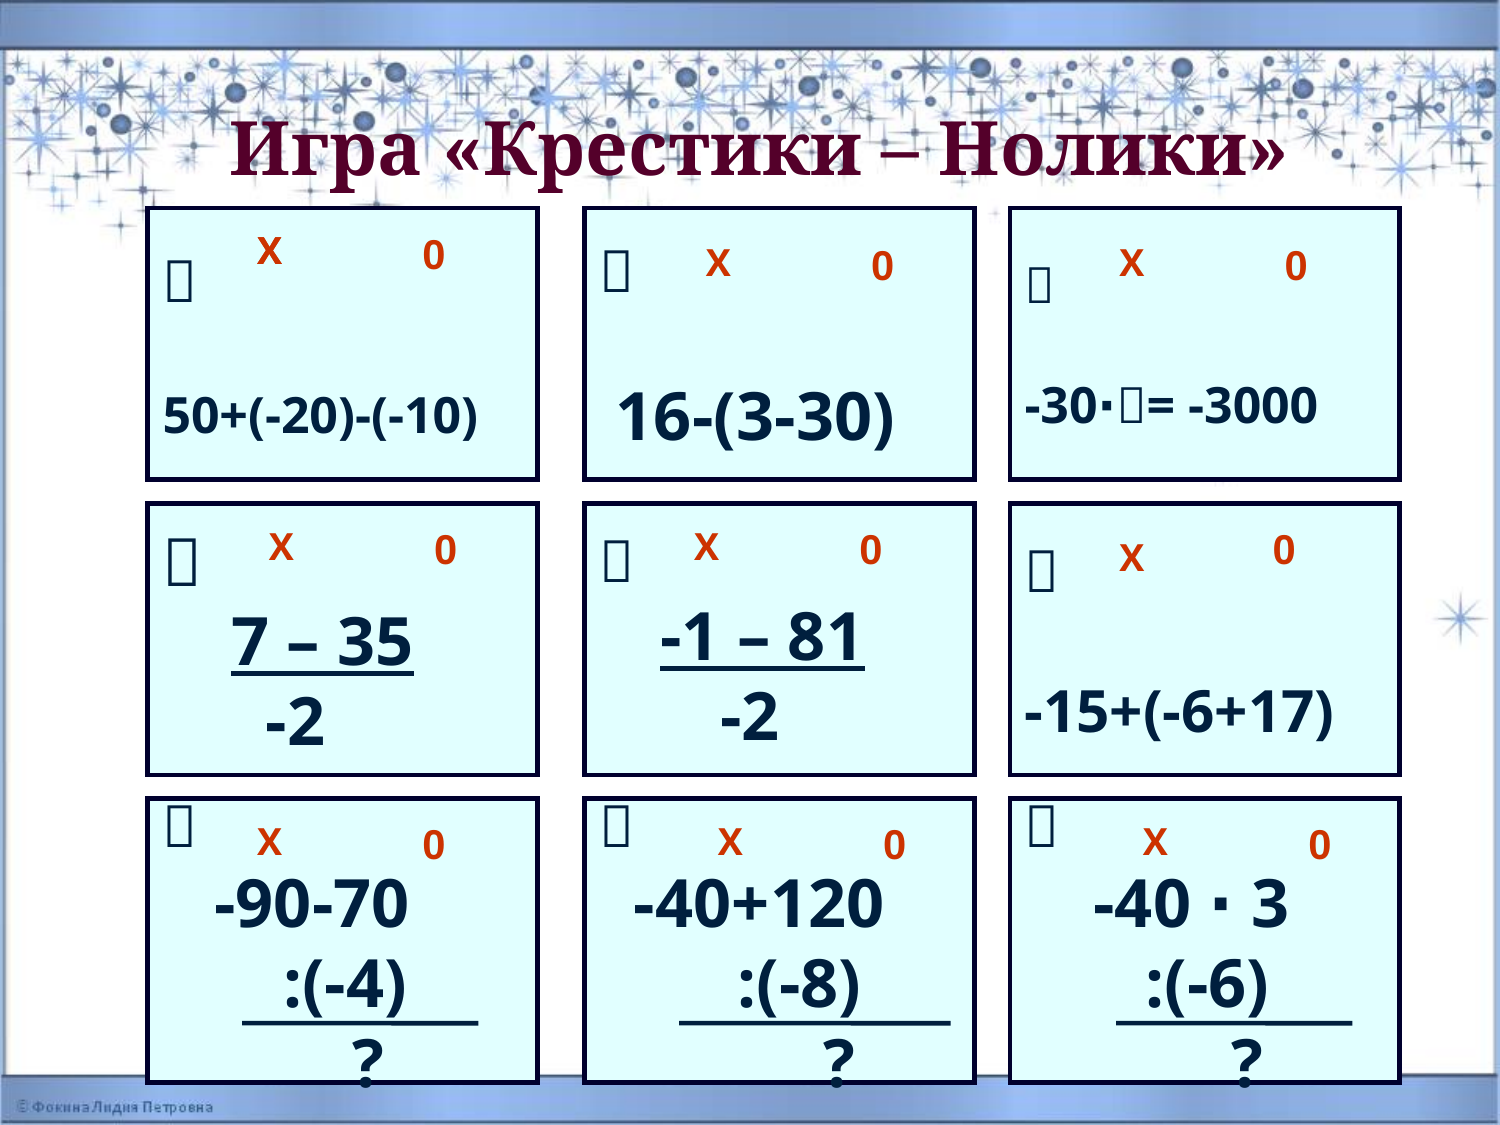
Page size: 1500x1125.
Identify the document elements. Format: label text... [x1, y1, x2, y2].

text_box Х [1104, 231, 1160, 292]
text_box  7 – 35 -2 [147, 503, 538, 775]
picture [0, 0, 1500, 1125]
text_box 0 [407, 220, 461, 285]
text_box 0 [1269, 231, 1323, 297]
text_box  50+(-20)-(-10) [147, 208, 538, 480]
text_box  -15+(-6+17) [1009, 503, 1400, 775]
text_box 0 [856, 231, 910, 297]
text_box Х [679, 515, 735, 576]
text_box Х [1104, 527, 1160, 587]
text_box Х [703, 810, 758, 871]
text_box Х [1128, 810, 1183, 871]
text_box 0 [407, 810, 461, 876]
text_box 0 [868, 810, 922, 876]
text_box  16-(3-30) [584, 208, 975, 480]
text_box Х [242, 219, 298, 280]
title Игра «Крестики – Нолики» [74, 58, 1426, 233]
text_box 0 [1293, 810, 1347, 876]
text_box 0 [844, 515, 898, 581]
text_box Х [242, 810, 298, 871]
text_box 0 [419, 515, 473, 581]
text_box  -90-70 :(-4) ? [147, 798, 538, 1083]
text_box Х [691, 231, 746, 292]
text_box Х [254, 515, 309, 576]
text_box  -1 – 81 -2 [584, 503, 975, 775]
text_box  -40 ∙ 3 :(-6) ? [1009, 798, 1400, 1083]
text_box  -40+120 :(-8) ? [584, 798, 975, 1083]
text_box 0 [1257, 515, 1311, 581]
text_box  -30∙= -3000 [1009, 208, 1400, 480]
